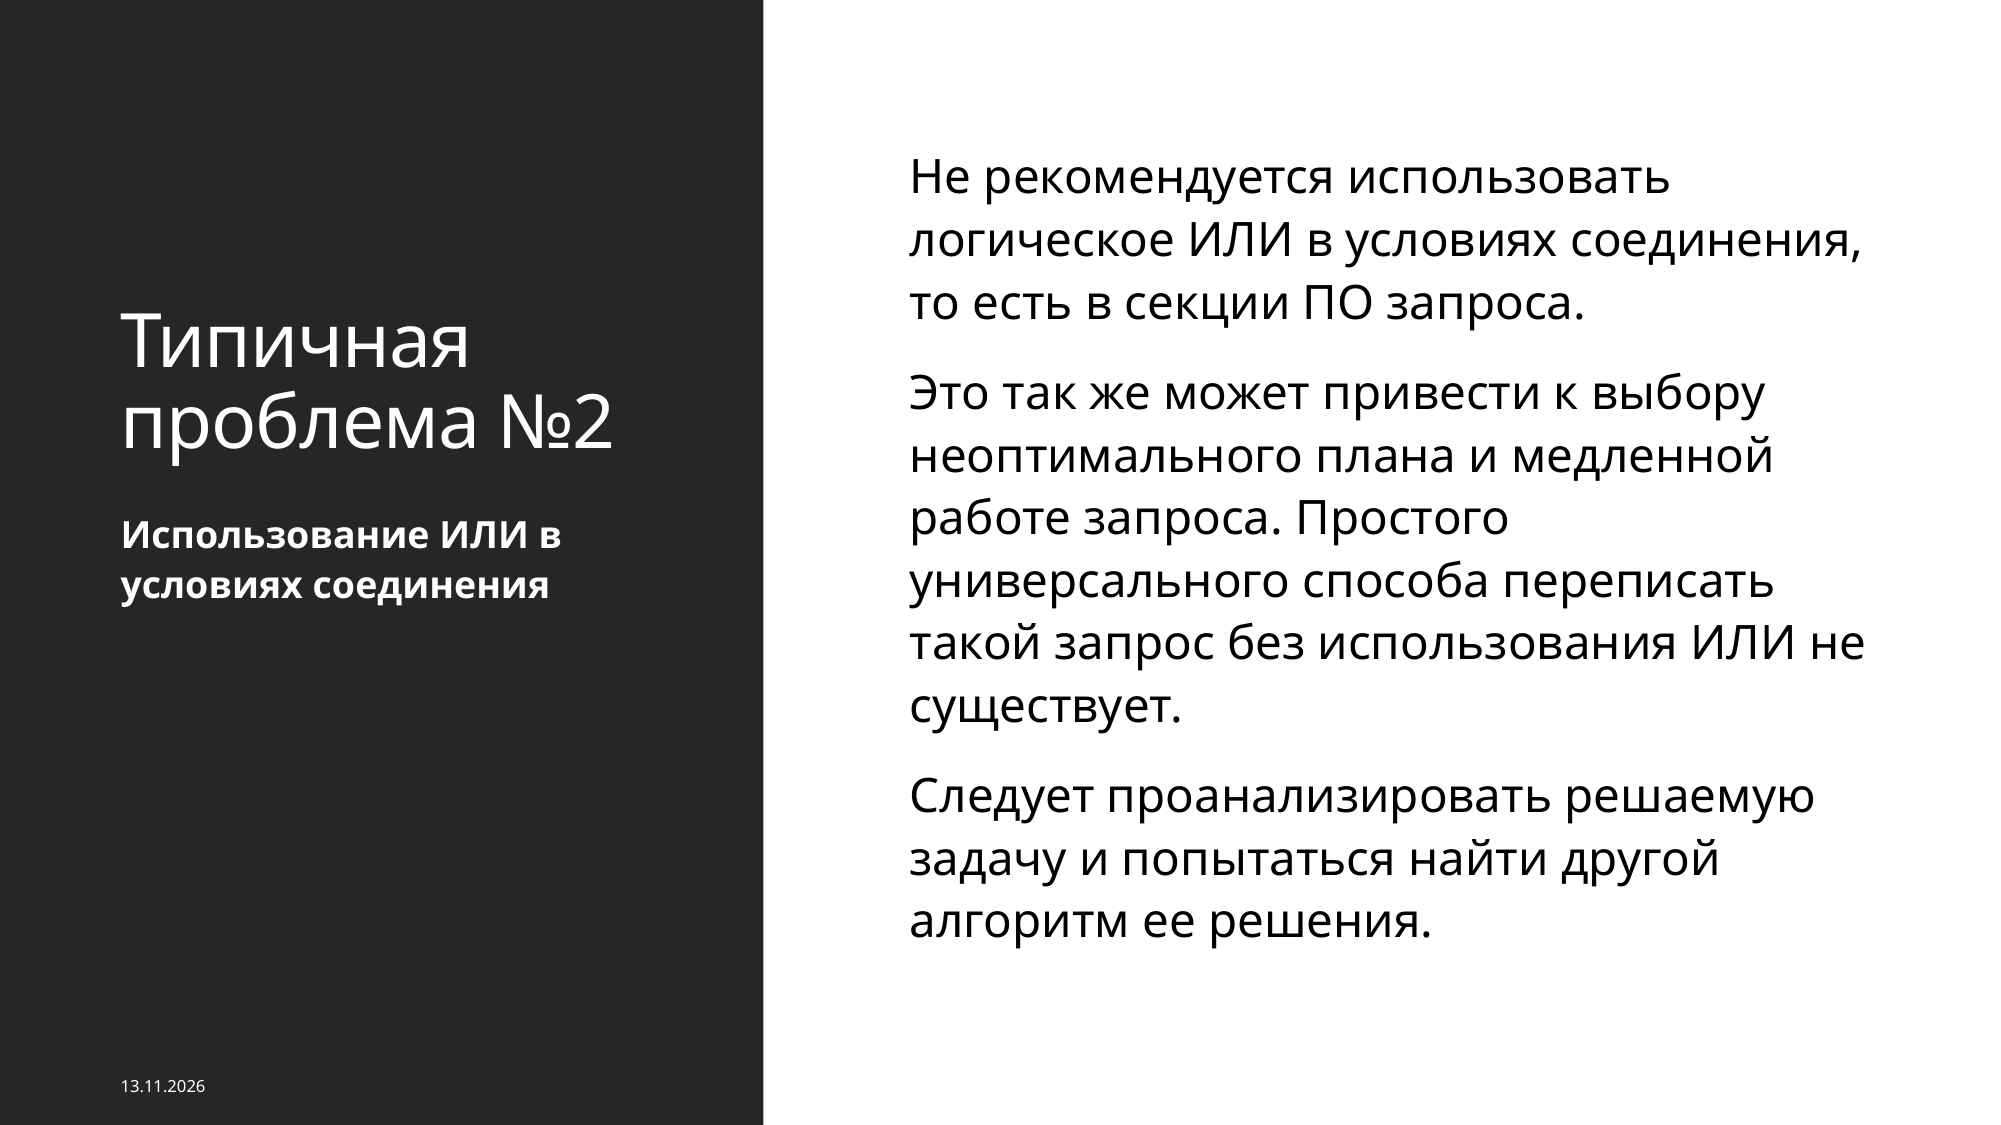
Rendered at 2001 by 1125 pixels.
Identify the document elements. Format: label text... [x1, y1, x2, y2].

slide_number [105, 1057, 683, 1118]
list Использование ИЛИ в условиях соединения [105, 499, 683, 1002]
title Типичная проблема №2 [105, 128, 683, 473]
list Не рекомендуется использовать логическое ИЛИ в условиях соединения, то есть в секции ПО запроса. Это так же может привести к выбору неоптимального плана и медленной работе запроса. Простого универсального способа переписать такой запрос без использования ИЛИ не существует. Следует проанализировать решаемую задачу и попытаться найти другой алгоритм ее решения. [895, 133, 1868, 1002]
